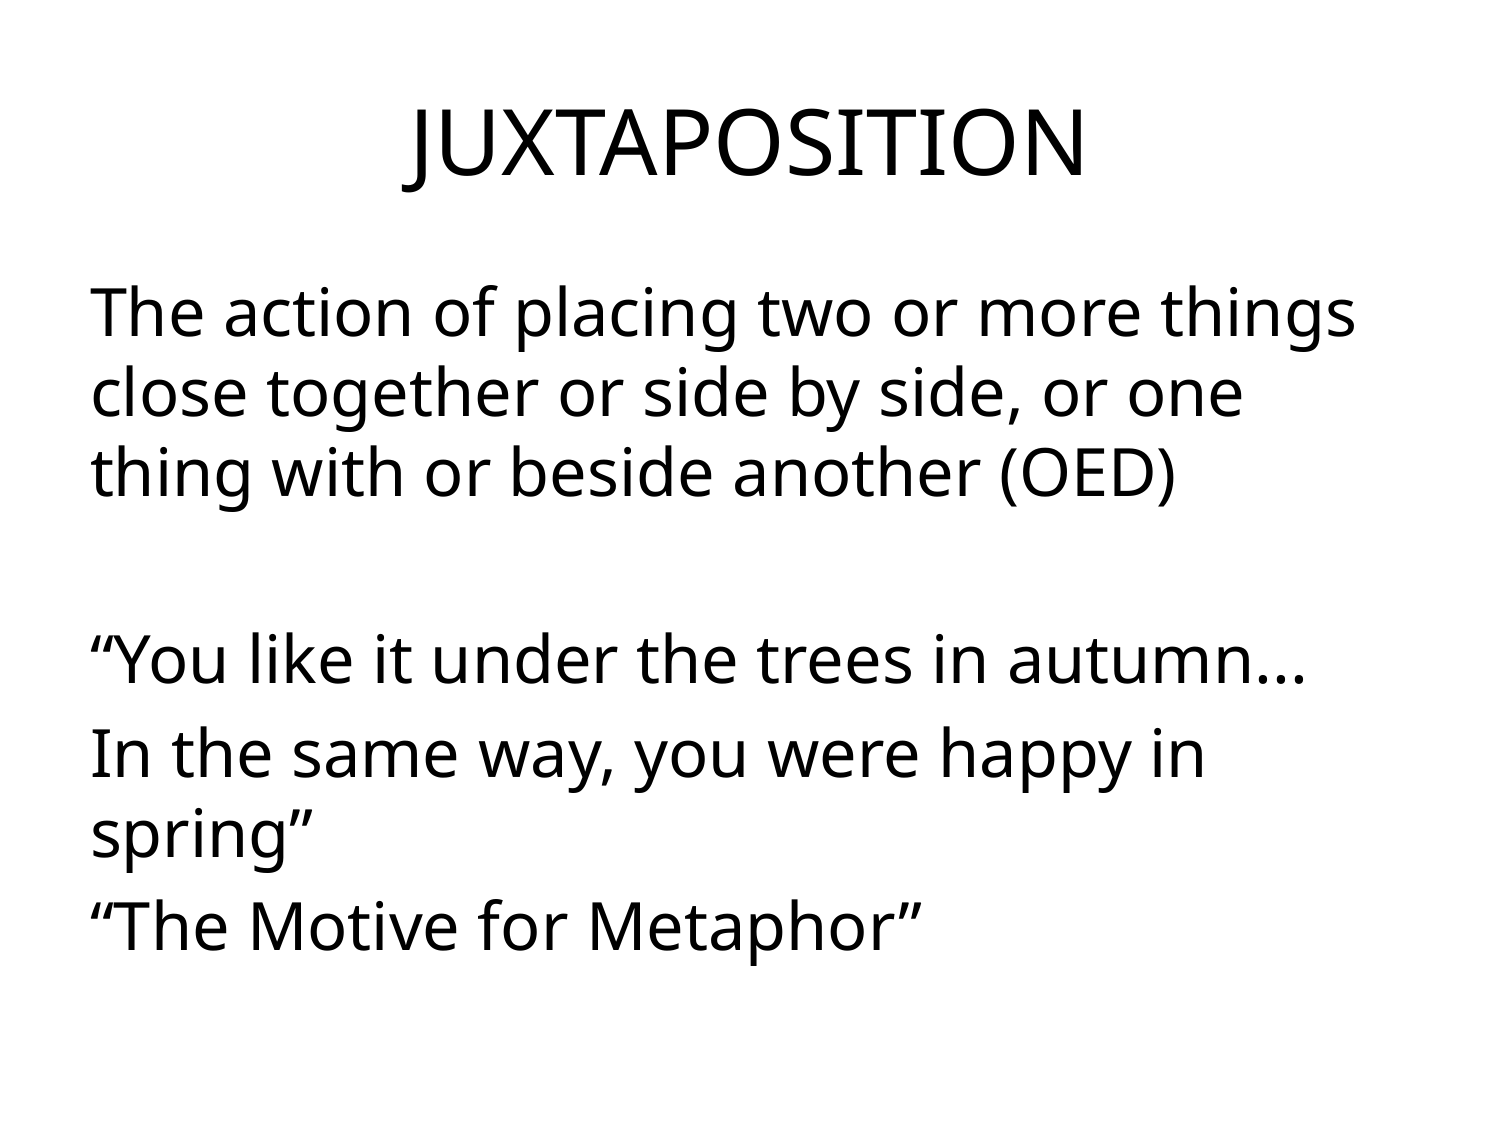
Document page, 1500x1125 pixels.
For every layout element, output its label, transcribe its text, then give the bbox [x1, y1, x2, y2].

list The action of placing two or more things close together or side by side, or one thing with or beside another (OED) “You like it under the trees in autumn... In the same way, you were happy in spring” “The Motive for Metaphor” [75, 262, 1425, 1005]
title JUXTAPOSITION [75, 45, 1425, 233]
